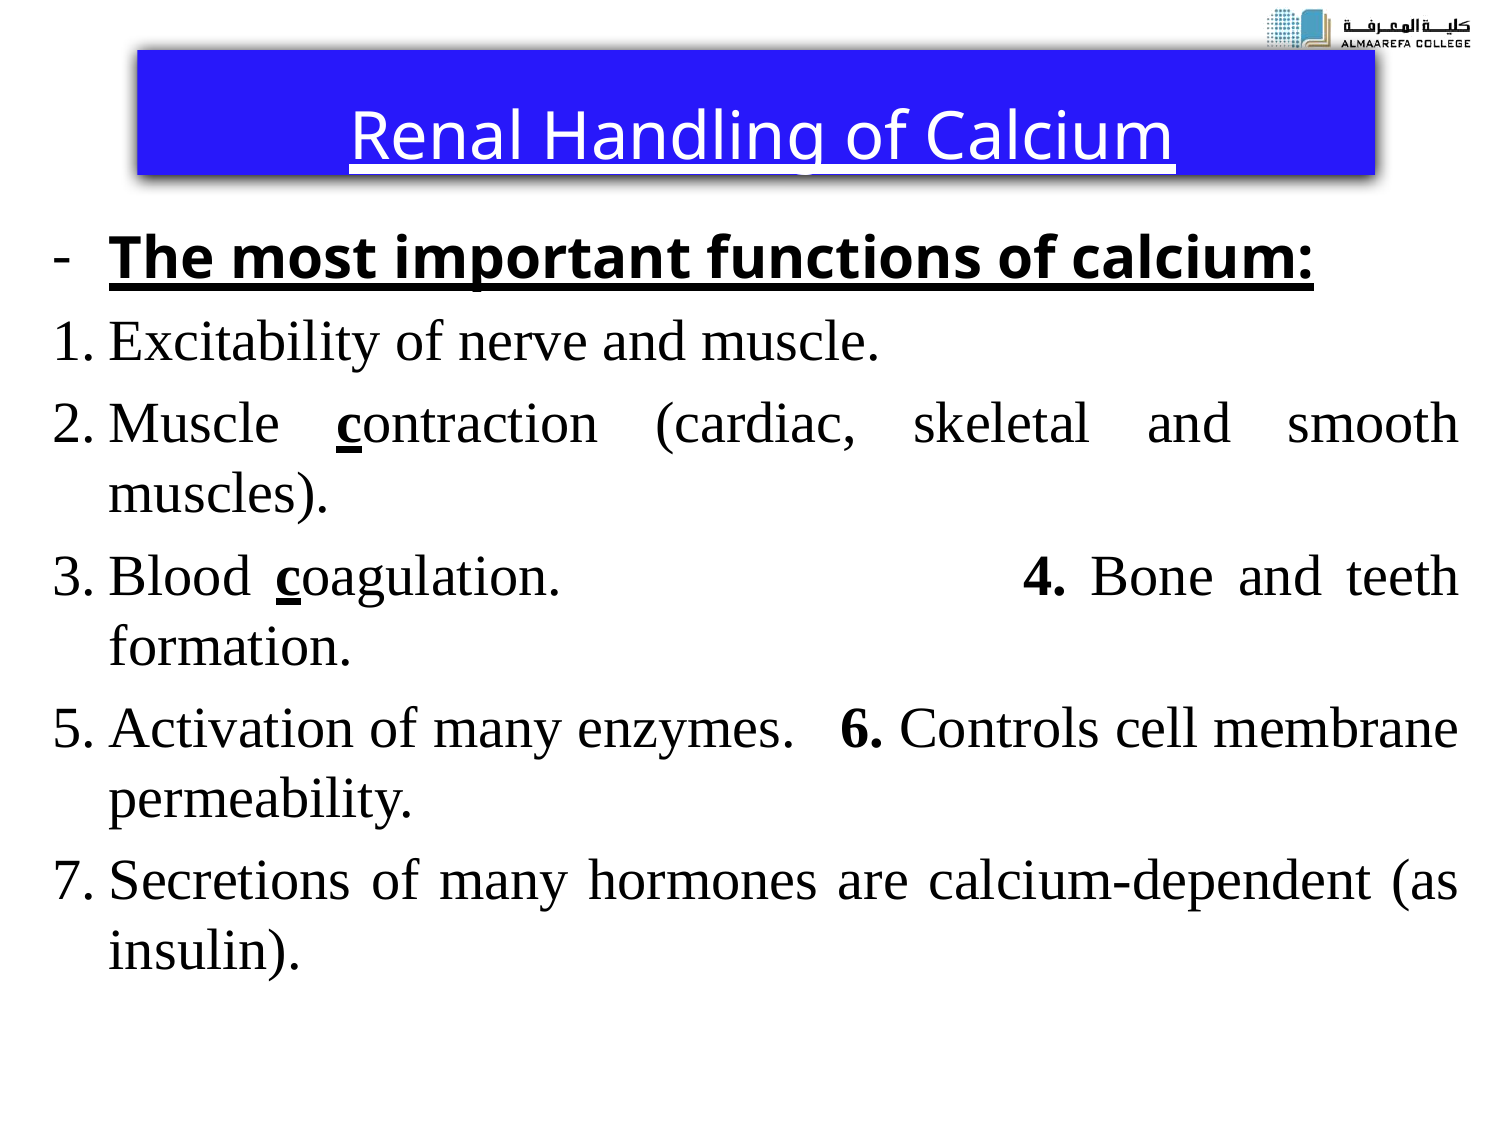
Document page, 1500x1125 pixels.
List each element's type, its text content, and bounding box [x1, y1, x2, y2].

title Renal Handling of Calcium [137, 50, 1375, 175]
list The most important functions of calcium: Excitability of nerve and muscle. Muscle contraction (cardiac, skeletal and smooth muscles). Blood coagulation. 4. Bone and teeth formation. Activation of many enzymes. 6. Controls cell membrane permeability. Secretions of many hormones are calcium-dependent (as insulin). [37, 212, 1475, 1125]
picture [1262, 0, 1475, 65]
